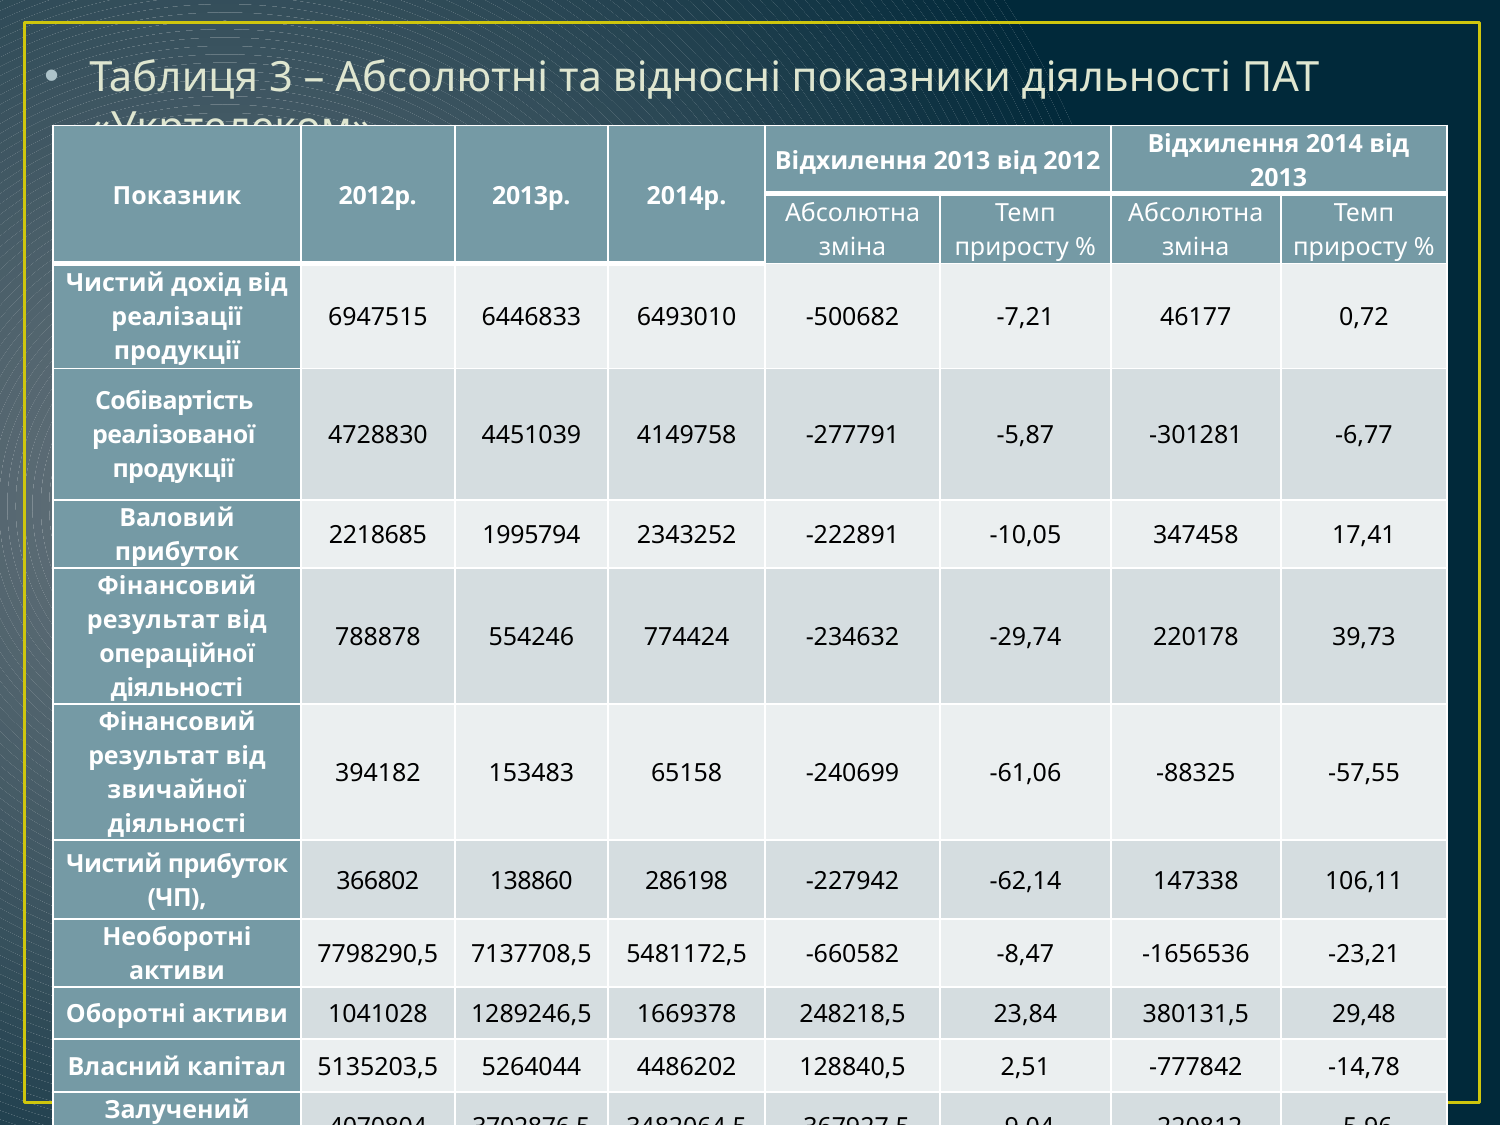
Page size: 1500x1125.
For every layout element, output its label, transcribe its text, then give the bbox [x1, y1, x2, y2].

table_cell -777842 [1112, 1040, 1280, 1091]
table_cell 1669378 [609, 988, 764, 1038]
table_cell 4451039 [456, 369, 607, 499]
table_cell 4149758 [609, 369, 764, 499]
table_cell 394182 [302, 705, 454, 839]
table_header Відхилення 2014 від 2013 [1112, 126, 1446, 191]
table_cell 248218,5 [766, 988, 939, 1038]
table_cell 1041028 [302, 988, 454, 1038]
table_cell 5135203,5 [302, 1040, 454, 1091]
table_cell 46177 [1112, 264, 1280, 368]
table_cell Необоротні активи [54, 920, 300, 986]
table_cell 1289246,5 [456, 988, 607, 1038]
table_cell -301281 [1112, 369, 1280, 499]
table_cell -234632 [766, 569, 939, 703]
table_cell -240699 [766, 705, 939, 839]
table_cell 3702876,5 [456, 1093, 607, 1125]
table_cell -660582 [766, 920, 939, 986]
table_cell 4070804 [302, 1093, 454, 1125]
table_cell 128840,5 [766, 1040, 939, 1091]
table_cell -1656536 [1112, 920, 1280, 986]
table_cell -10,05 [941, 501, 1110, 567]
table_cell 2218685 [302, 501, 454, 567]
table_cell 2343252 [609, 501, 764, 567]
table_cell 147338 [1112, 841, 1280, 918]
table_cell Оборотні активи [54, 988, 300, 1038]
table_cell Абсолютна зміна [766, 196, 939, 263]
table_cell 106,11 [1282, 841, 1446, 918]
table_cell Собівартість реалізованої продукції [54, 369, 300, 499]
table_cell -14,78 [1282, 1040, 1446, 1091]
table_cell -57,55 [1282, 705, 1446, 839]
table_header Відхилення 2013 від 2012 [766, 126, 1110, 191]
list Таблиця 3 – Абсолютні та відносні показники діяльності ПАТ «Укртелеком» [29, 42, 1500, 859]
table_cell 39,73 [1282, 569, 1446, 703]
table_cell -7,21 [941, 264, 1110, 368]
table_cell -29,74 [941, 569, 1110, 703]
table_cell -5,96 [1282, 1093, 1446, 1125]
table_cell 347458 [1112, 501, 1280, 567]
table_cell Темп приросту % [941, 196, 1110, 263]
table_cell -5,87 [941, 369, 1110, 499]
table_cell Чистий прибуток (ЧП), [54, 841, 300, 918]
table_cell -6,77 [1282, 369, 1446, 499]
table_cell 6493010 [609, 266, 764, 368]
table_cell 4728830 [302, 369, 454, 499]
table_cell 5264044 [456, 1040, 607, 1091]
table_cell Залучений капітал [54, 1093, 300, 1125]
table_cell 380131,5 [1112, 988, 1280, 1038]
table_cell Темп приросту % [1282, 196, 1446, 263]
table_cell -277791 [766, 369, 939, 499]
table_cell 29,48 [1282, 988, 1446, 1038]
table_cell 5481172,5 [609, 920, 764, 986]
table_cell Чистий дохід від реалізації продукції [54, 266, 300, 368]
table_cell 2,51 [941, 1040, 1110, 1091]
table_cell 7798290,5 [302, 920, 454, 986]
table_cell Власний капітал [54, 1040, 300, 1091]
table_cell 65158 [609, 705, 764, 839]
table_cell 6446833 [456, 266, 607, 368]
table_cell 6947515 [302, 266, 454, 368]
table_cell 788878 [302, 569, 454, 703]
table_cell 366802 [302, 841, 454, 918]
table_cell 0,72 [1282, 264, 1446, 368]
table_cell 17,41 [1282, 501, 1446, 567]
table_cell Абсолютна зміна [1112, 196, 1280, 263]
table_cell -88325 [1112, 705, 1280, 839]
table_cell 7137708,5 [456, 920, 607, 986]
table_cell Фінансовий результат від звичайної діяльності [54, 705, 300, 839]
table_cell 286198 [609, 841, 764, 918]
table_cell 138860 [456, 841, 607, 918]
table_cell 774424 [609, 569, 764, 703]
table_cell Фінансовий результат від операційної діяльності [54, 569, 300, 703]
table_cell 153483 [456, 705, 607, 839]
table_cell 220178 [1112, 569, 1280, 703]
table_cell 554246 [456, 569, 607, 703]
table_cell -62,14 [941, 841, 1110, 918]
table_cell -8,47 [941, 920, 1110, 986]
table_cell Валовий прибуток [54, 501, 300, 567]
table_header 2012р. [302, 126, 454, 261]
table_cell -500682 [766, 264, 939, 368]
table_header 2013р. [456, 126, 607, 261]
table_cell -61,06 [941, 705, 1110, 839]
table_cell 23,84 [941, 988, 1110, 1038]
table_cell -227942 [766, 841, 939, 918]
table_cell -222891 [766, 501, 939, 567]
table_header Показник [54, 126, 300, 261]
table_cell 4486202 [609, 1040, 764, 1091]
table_header 2014р. [609, 126, 764, 261]
table_cell -23,21 [1282, 920, 1446, 986]
table_cell -220812 [1112, 1093, 1280, 1125]
table_cell 3482064,5 [609, 1093, 764, 1125]
table_cell -367927,5 [766, 1093, 939, 1125]
table_cell -9,04 [941, 1093, 1110, 1125]
table_cell 1995794 [456, 501, 607, 567]
